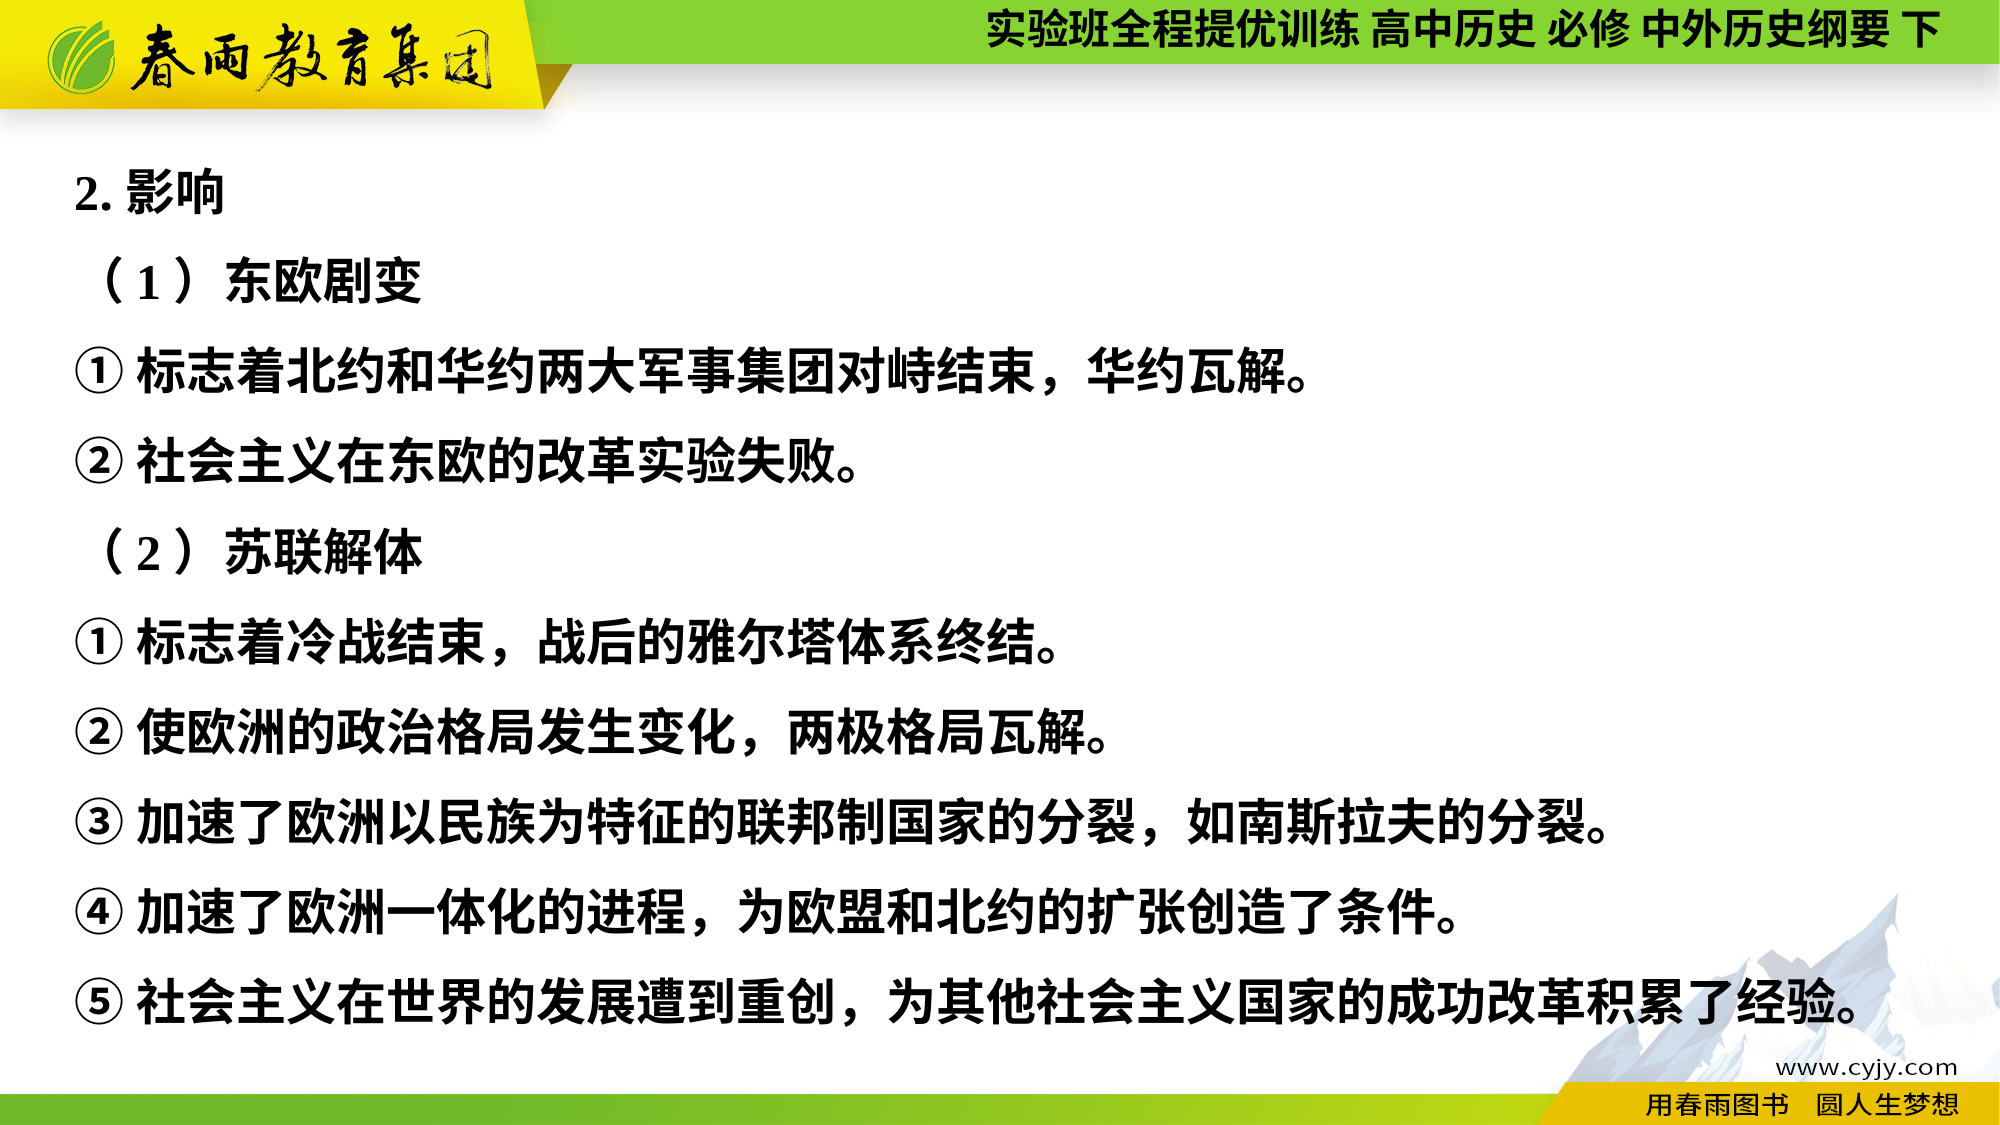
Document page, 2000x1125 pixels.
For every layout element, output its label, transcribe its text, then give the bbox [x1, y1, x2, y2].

list 2.影响 （1）东欧剧变 ①标志着北约和华约两大军事集团对峙结束，华约瓦解。 ②社会主义在东欧的改革实验失败。 （2）苏联解体 ①标志着冷战结束，战后的雅尔塔体系终结。 ②使欧洲的政治格局发生变化，两极格局瓦解。 ③加速了欧洲以民族为特征的联邦制国家的分裂，如南斯拉夫的分裂。 ④加速了欧洲一体化的进程，为欧盟和北约的扩张创造了条件。 ⑤社会主义在世界的发展遭到重创，为其他社会主义国家的成功改革积累了经验。 [59, 122, 1944, 1035]
picture [0, 0, 2000, 1125]
